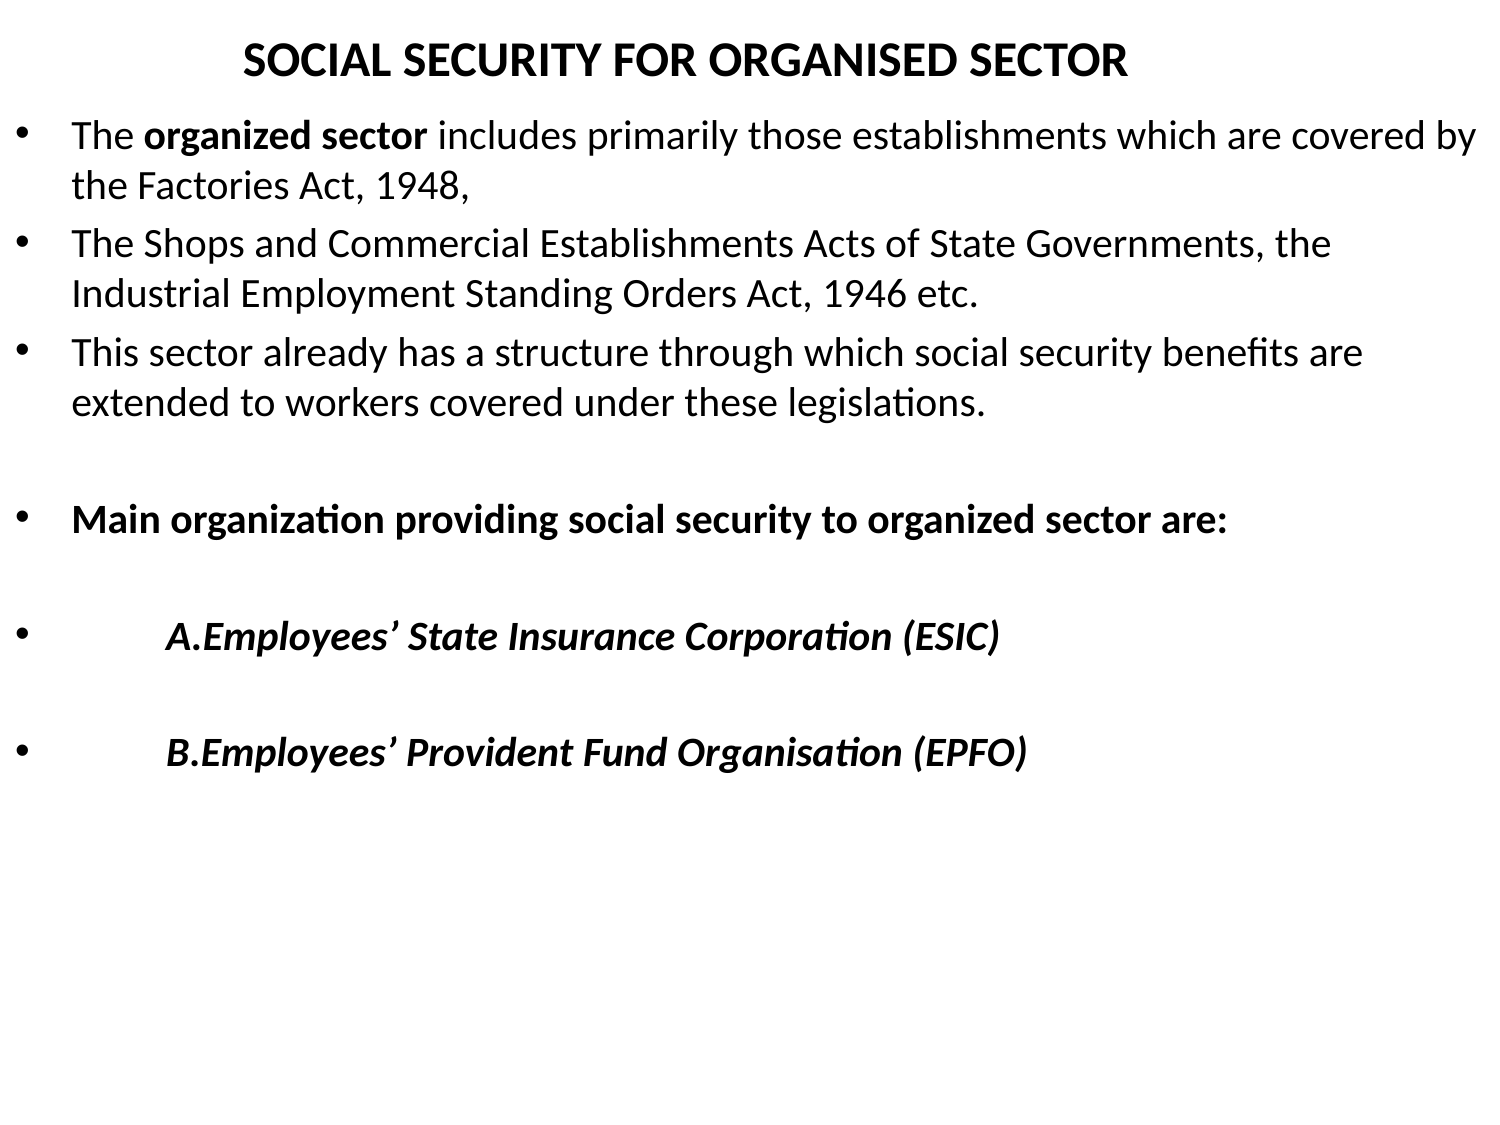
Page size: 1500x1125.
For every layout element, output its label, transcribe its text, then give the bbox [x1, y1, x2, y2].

title SOCIAL SECURITY FOR ORGANISED SECTOR [0, 0, 1350, 99]
list The organized sector includes primarily those establishments which are covered by the Factories Act, 1948, The Shops and Commercial Establishments Acts of State Governments, the Industrial Employment Standing Orders Act, 1946 etc. This sector already has a structure through which social security benefits are extended to workers covered under these legislations. Main organization providing social security to organized sector are: A.Employees’ State Insurance Corporation (ESIC) B.Employees’ Provident Fund Organisation (EPFO) [0, 99, 1500, 1100]
